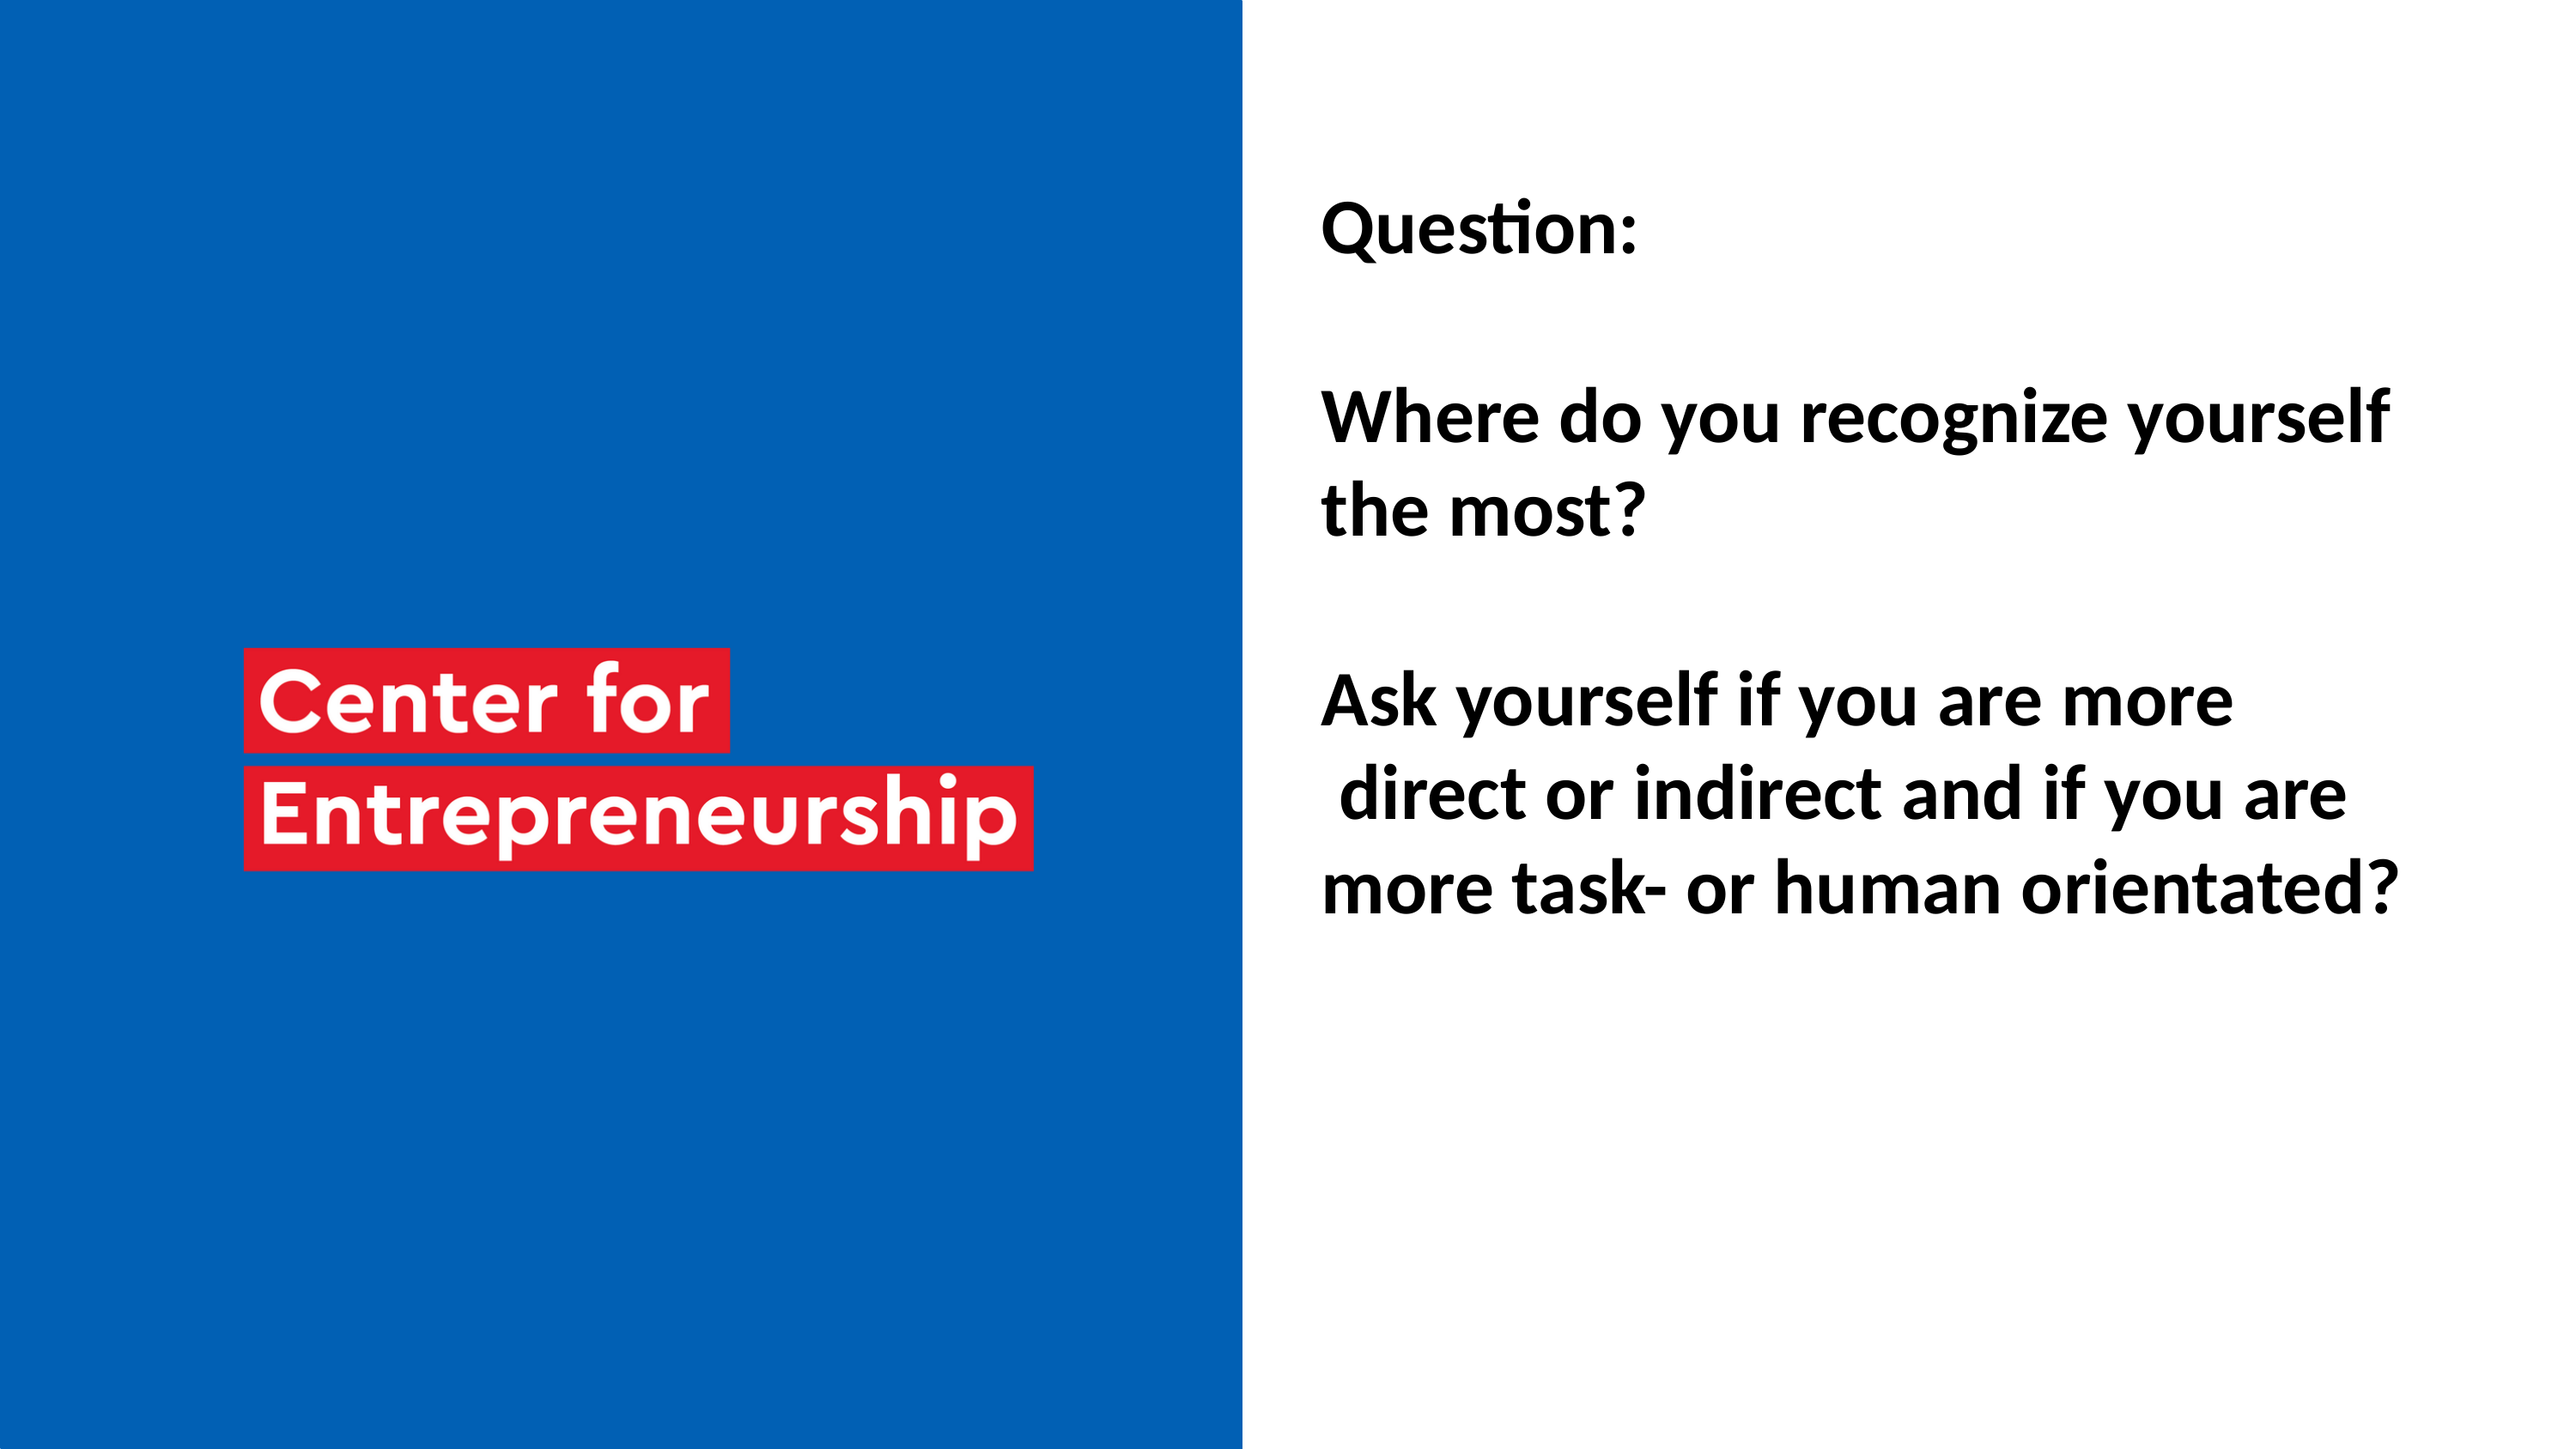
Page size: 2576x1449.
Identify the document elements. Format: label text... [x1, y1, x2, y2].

text_box Question: Where do you recognize yourself the most? Ask yourself if you are more direct or indirect and if you are more task- or human orientated? [1321, 174, 2447, 1449]
text_box [73, 363, 1210, 1221]
text_box [0, 0, 1242, 1449]
